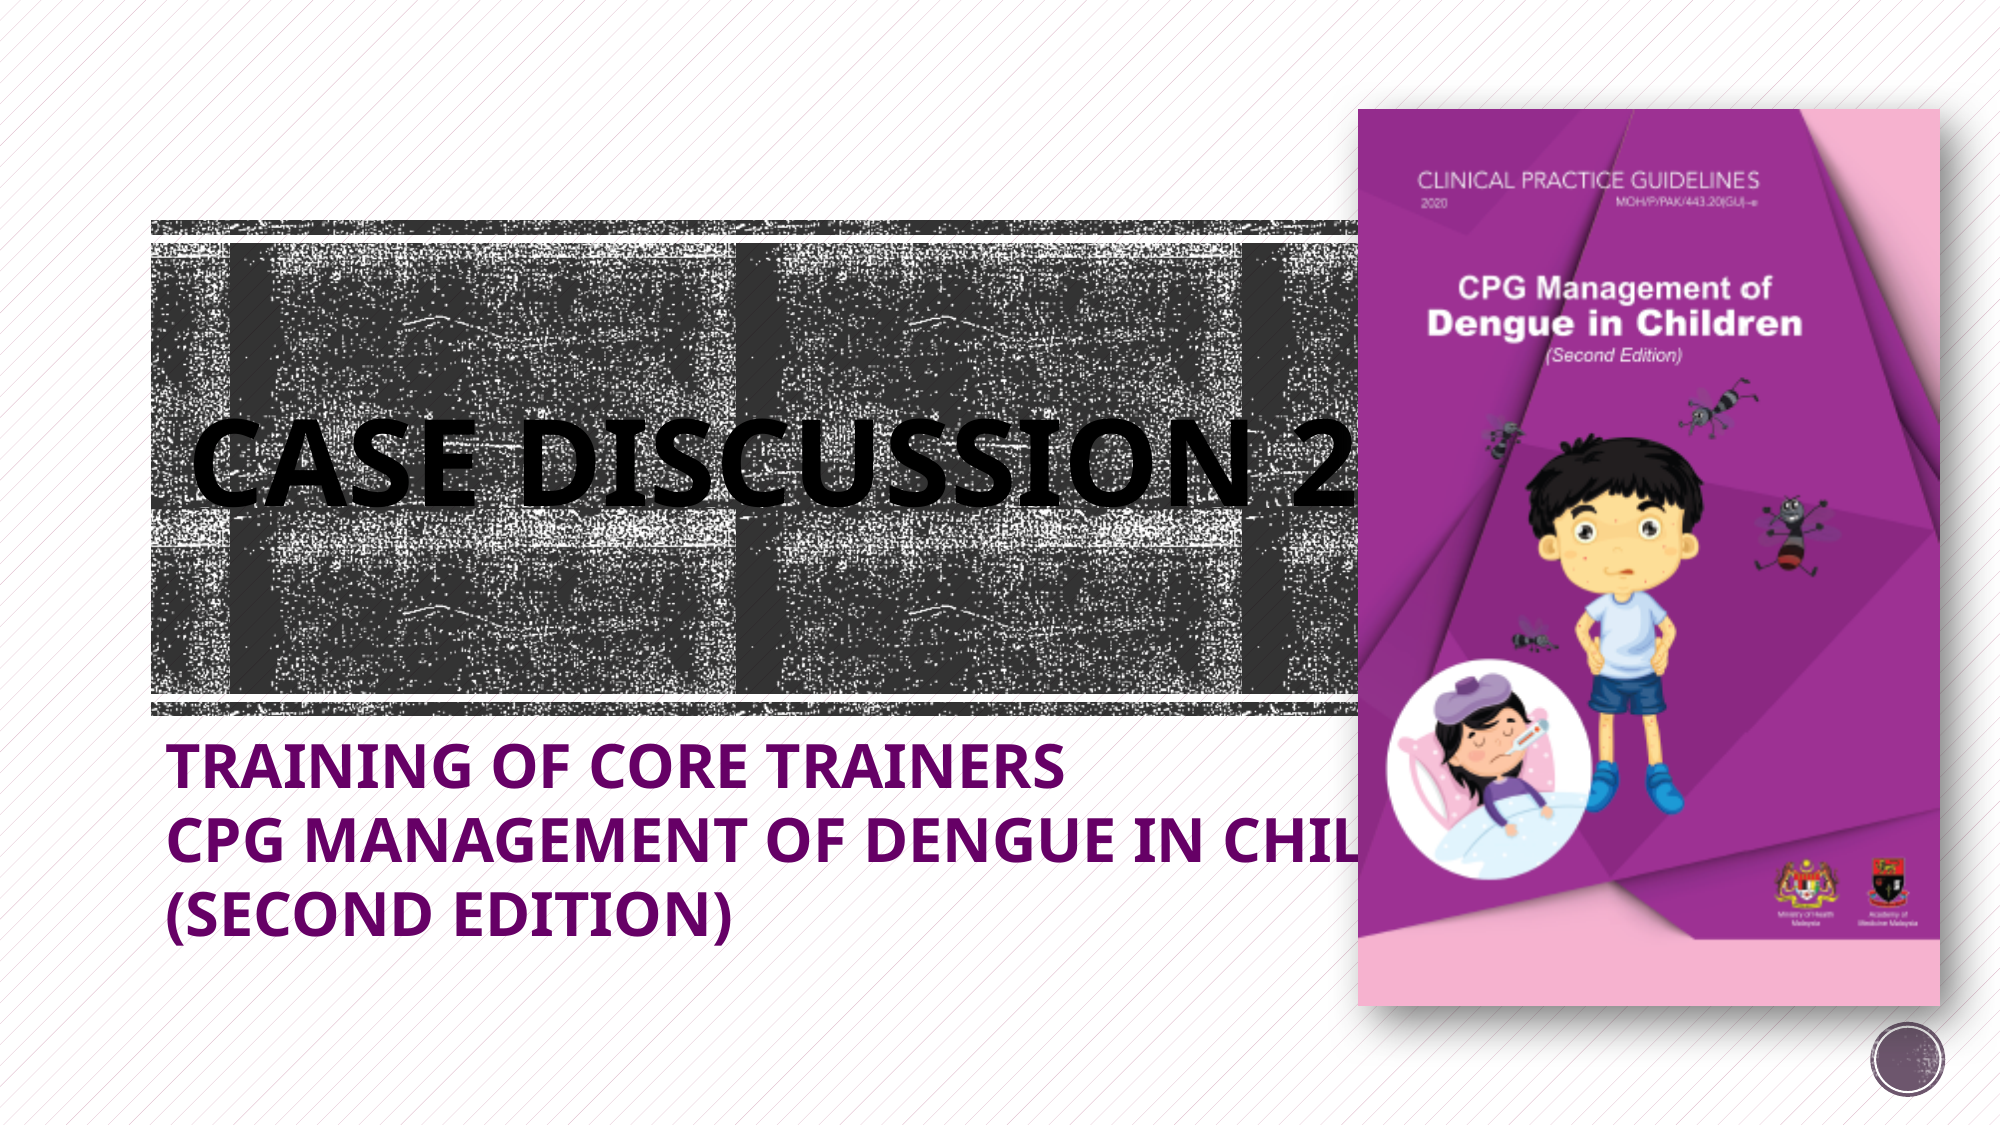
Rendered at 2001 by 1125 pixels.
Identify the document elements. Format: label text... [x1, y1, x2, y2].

subtitle TRAINING OF CORE TRAINERS CPG MANAGEMENT OF DENGUE IN CHILDREN (SECOND EDITION) [150, 720, 1340, 968]
title CASE DISCUSSION 2 [172, 234, 1340, 704]
picture [1358, 109, 1940, 1006]
slide_number 30 [1334, 704, 1340, 713]
slide_number 30 [1334, 220, 1340, 232]
